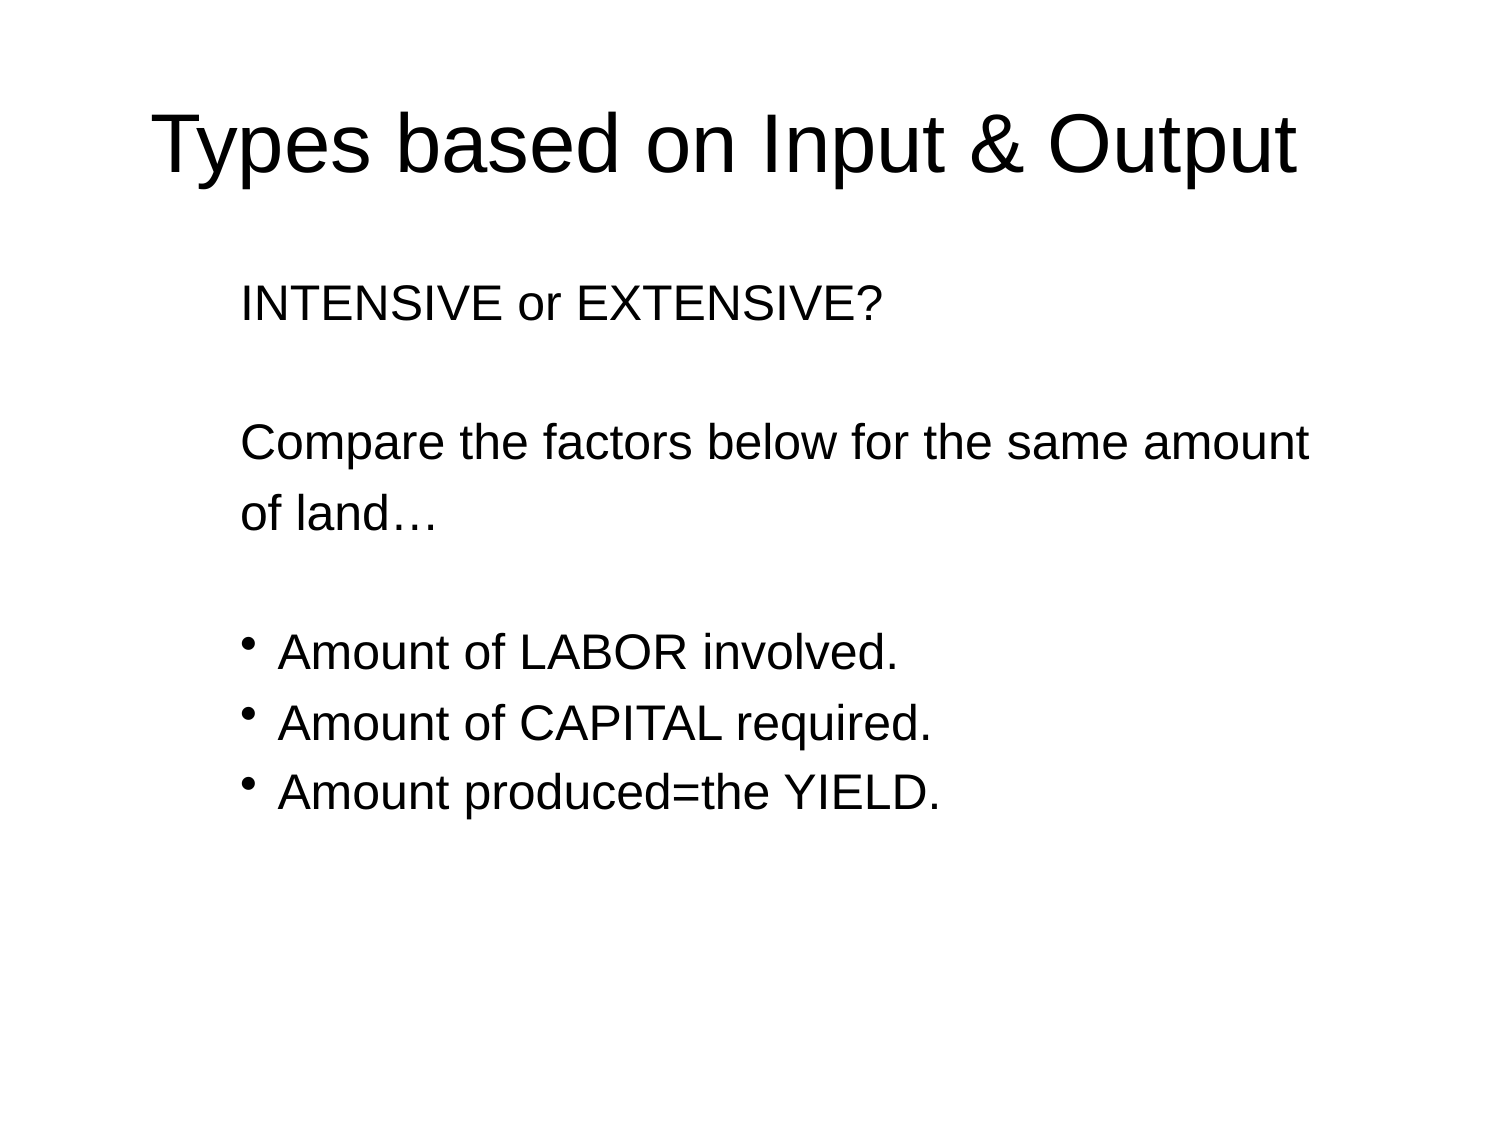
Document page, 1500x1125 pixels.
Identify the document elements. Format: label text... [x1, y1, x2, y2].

list INTENSIVE or EXTENSIVE? Compare the factors below for the same amount of land… Amount of LABOR involved. Amount of CAPITAL required. Amount produced=the YIELD. [74, 262, 1426, 1006]
title Types based on Input & Output [74, 44, 1426, 233]
